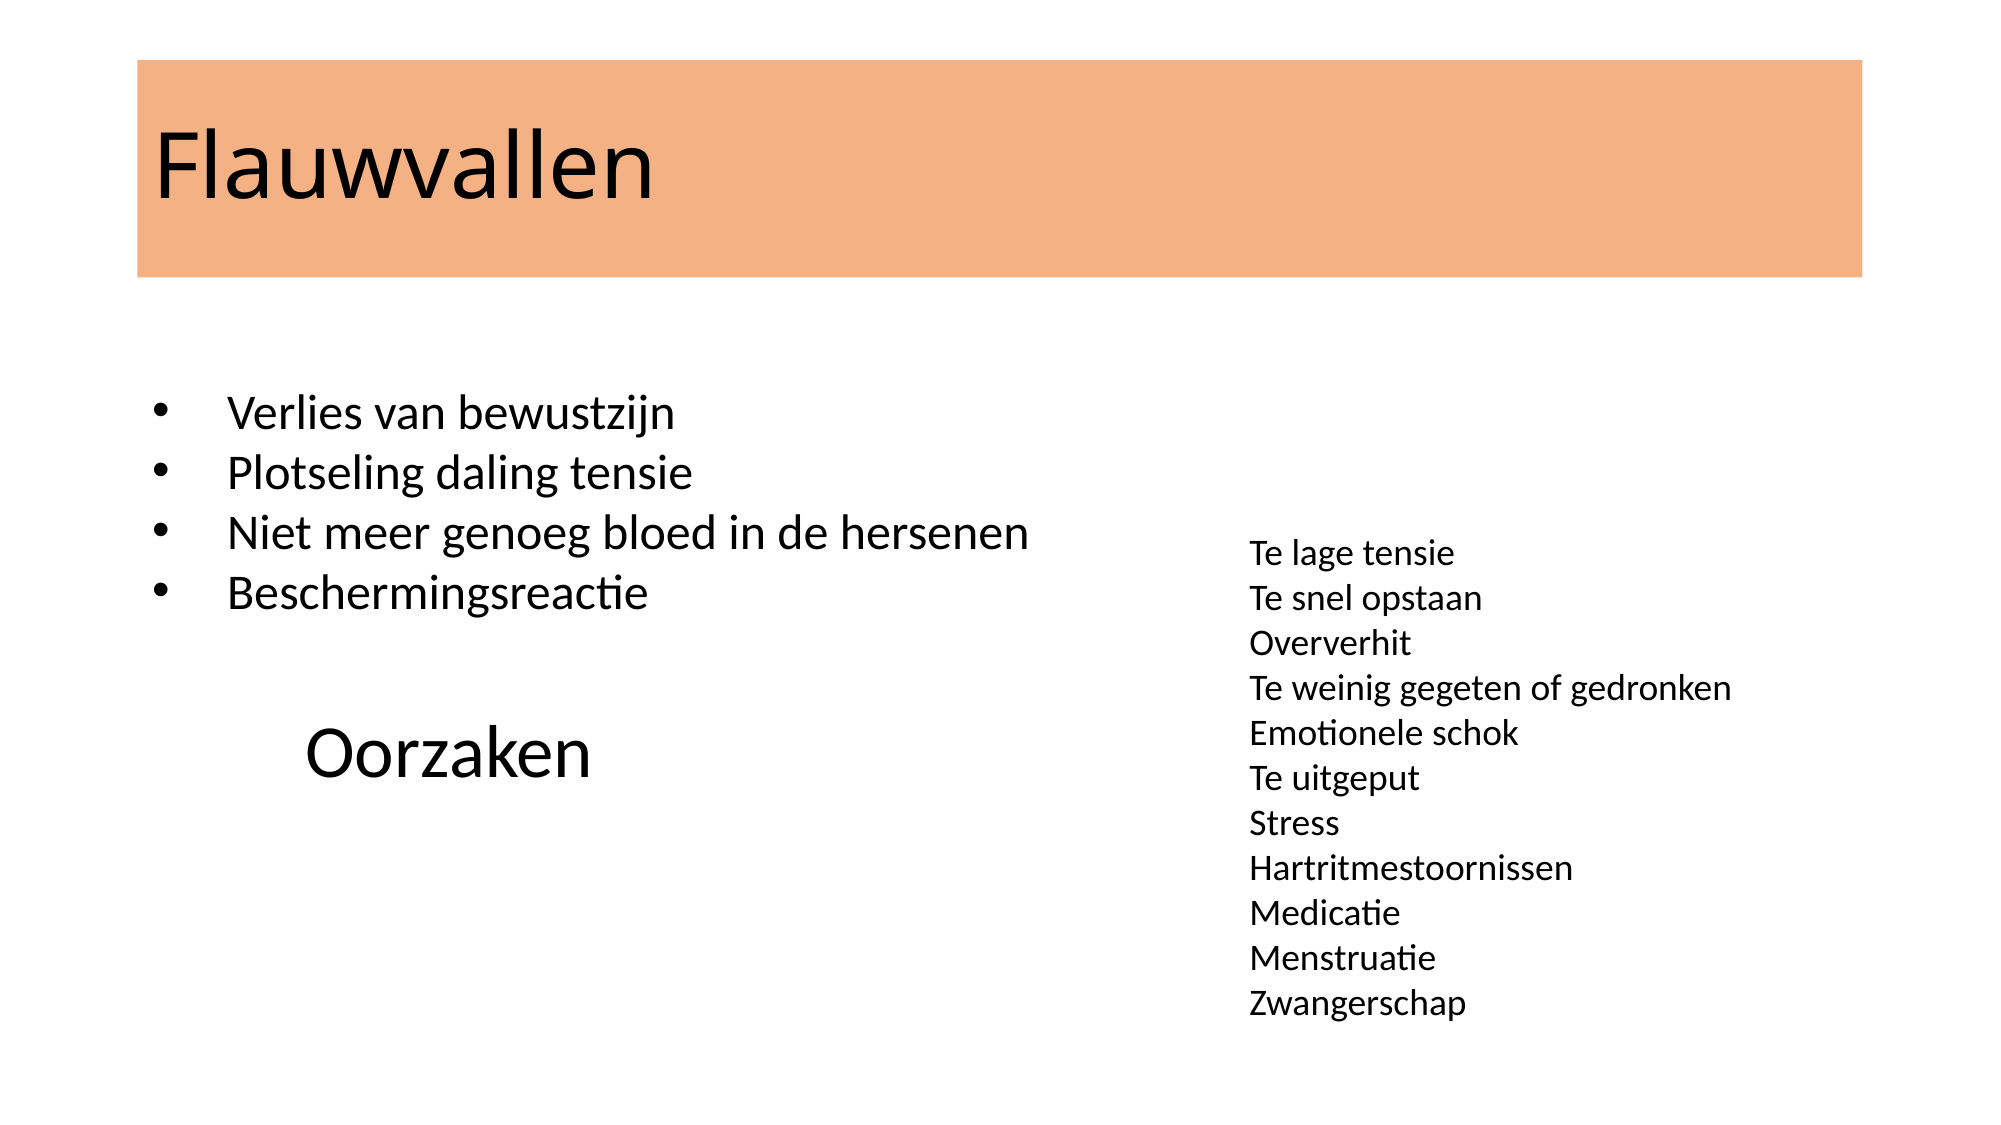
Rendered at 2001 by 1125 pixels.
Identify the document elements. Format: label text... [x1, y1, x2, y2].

text_box Te lage tensie Te snel opstaan Oververhit Te weinig gegeten of gedronken Emotionele schok Te uitgeput Stress Hartritmestoornissen Medicatie Menstruatie Zwangerschap [1234, 520, 1774, 1031]
title Flauwvallen [137, 59, 1863, 278]
text_box Oorzaken [290, 695, 686, 801]
text_box Verlies van bewustzijn Plotseling daling tensie Niet meer genoeg bloed in de hersenen Beschermingsreactie [137, 371, 1235, 627]
